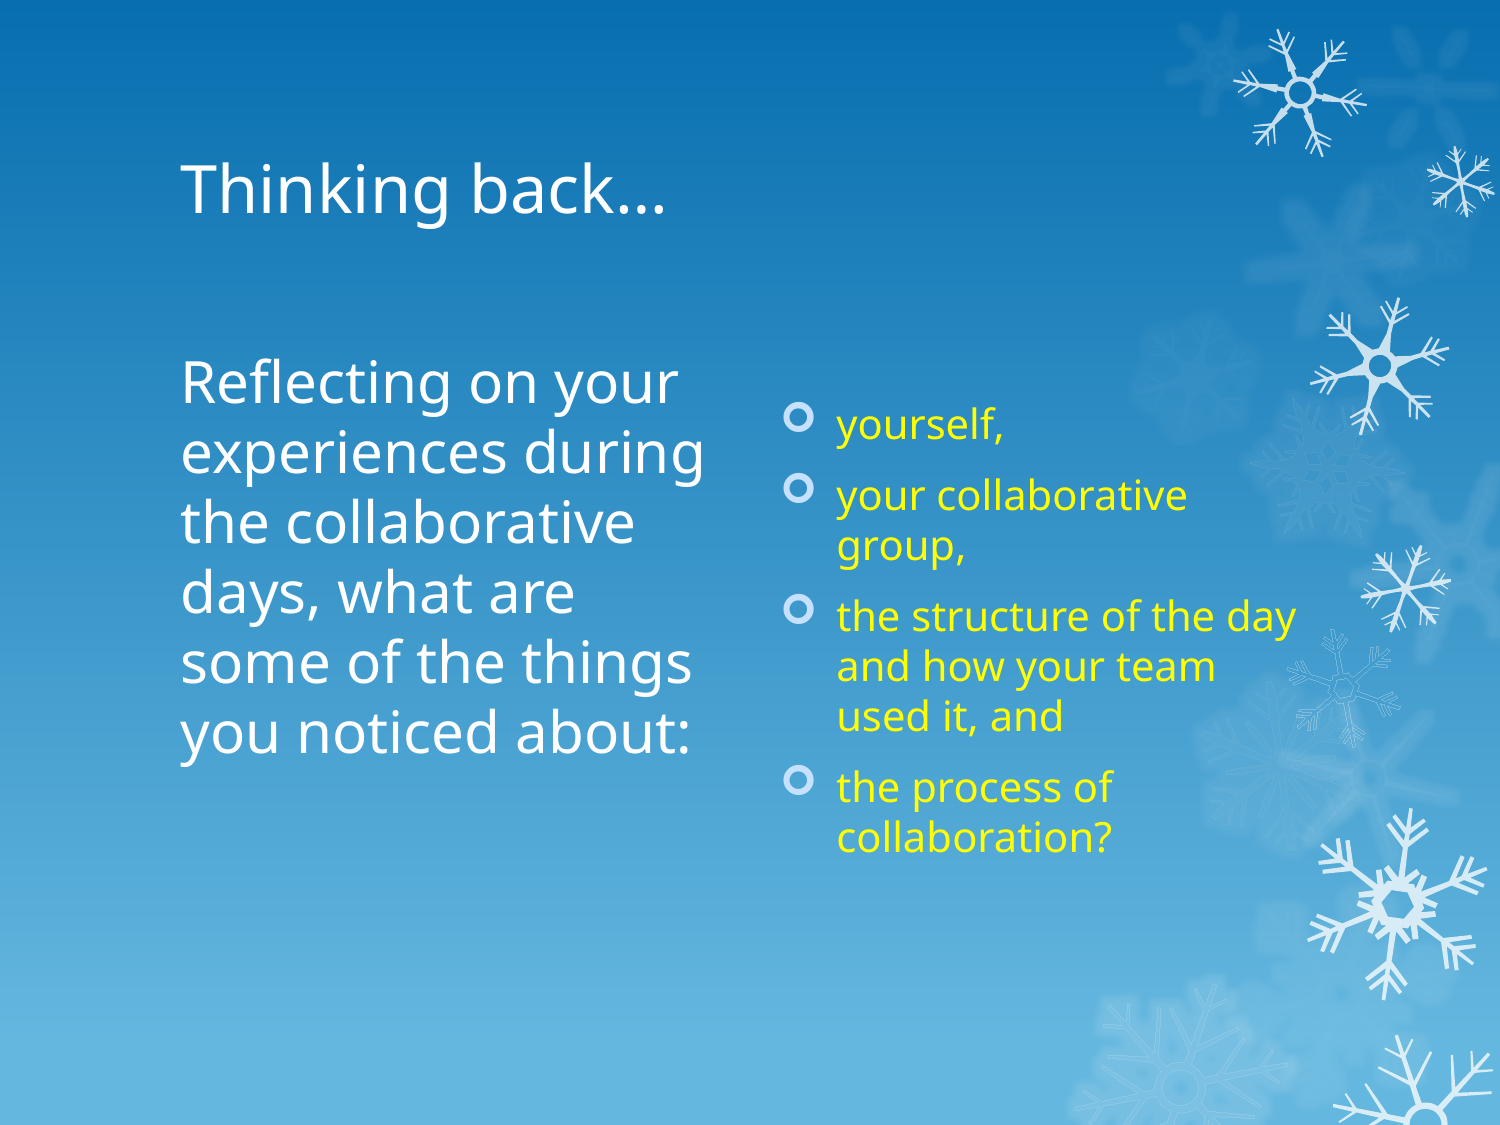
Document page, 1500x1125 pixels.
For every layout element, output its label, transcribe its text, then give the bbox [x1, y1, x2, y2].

title Thinking back… [165, 110, 1334, 263]
list yourself, your collaborative group, the structure of the day and how your team used it, and the process of collaboration? [765, 296, 1335, 962]
list Reflecting on your experiences during the collaborative days, what are some of the things you noticed about: [165, 296, 735, 962]
